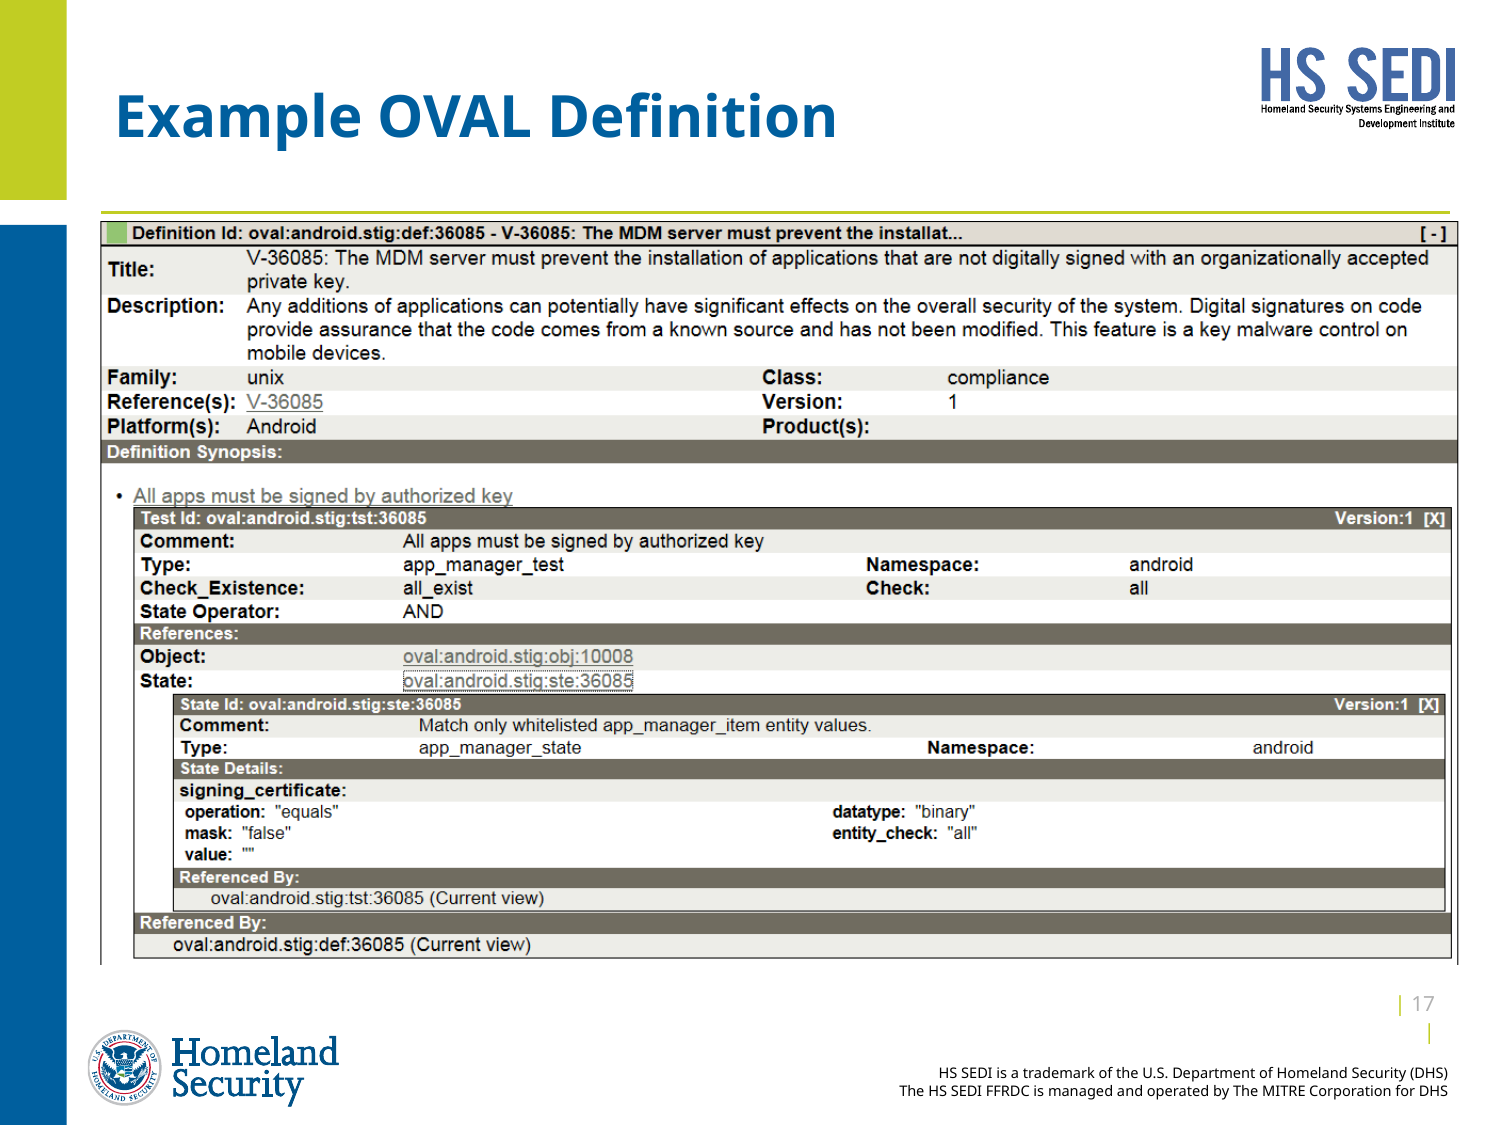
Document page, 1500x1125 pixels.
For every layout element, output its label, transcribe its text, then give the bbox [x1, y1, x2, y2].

title Example OVAL Definition [99, 45, 1248, 188]
slide_number | 16 | [1368, 1021, 1450, 1052]
picture [93, 221, 1469, 965]
